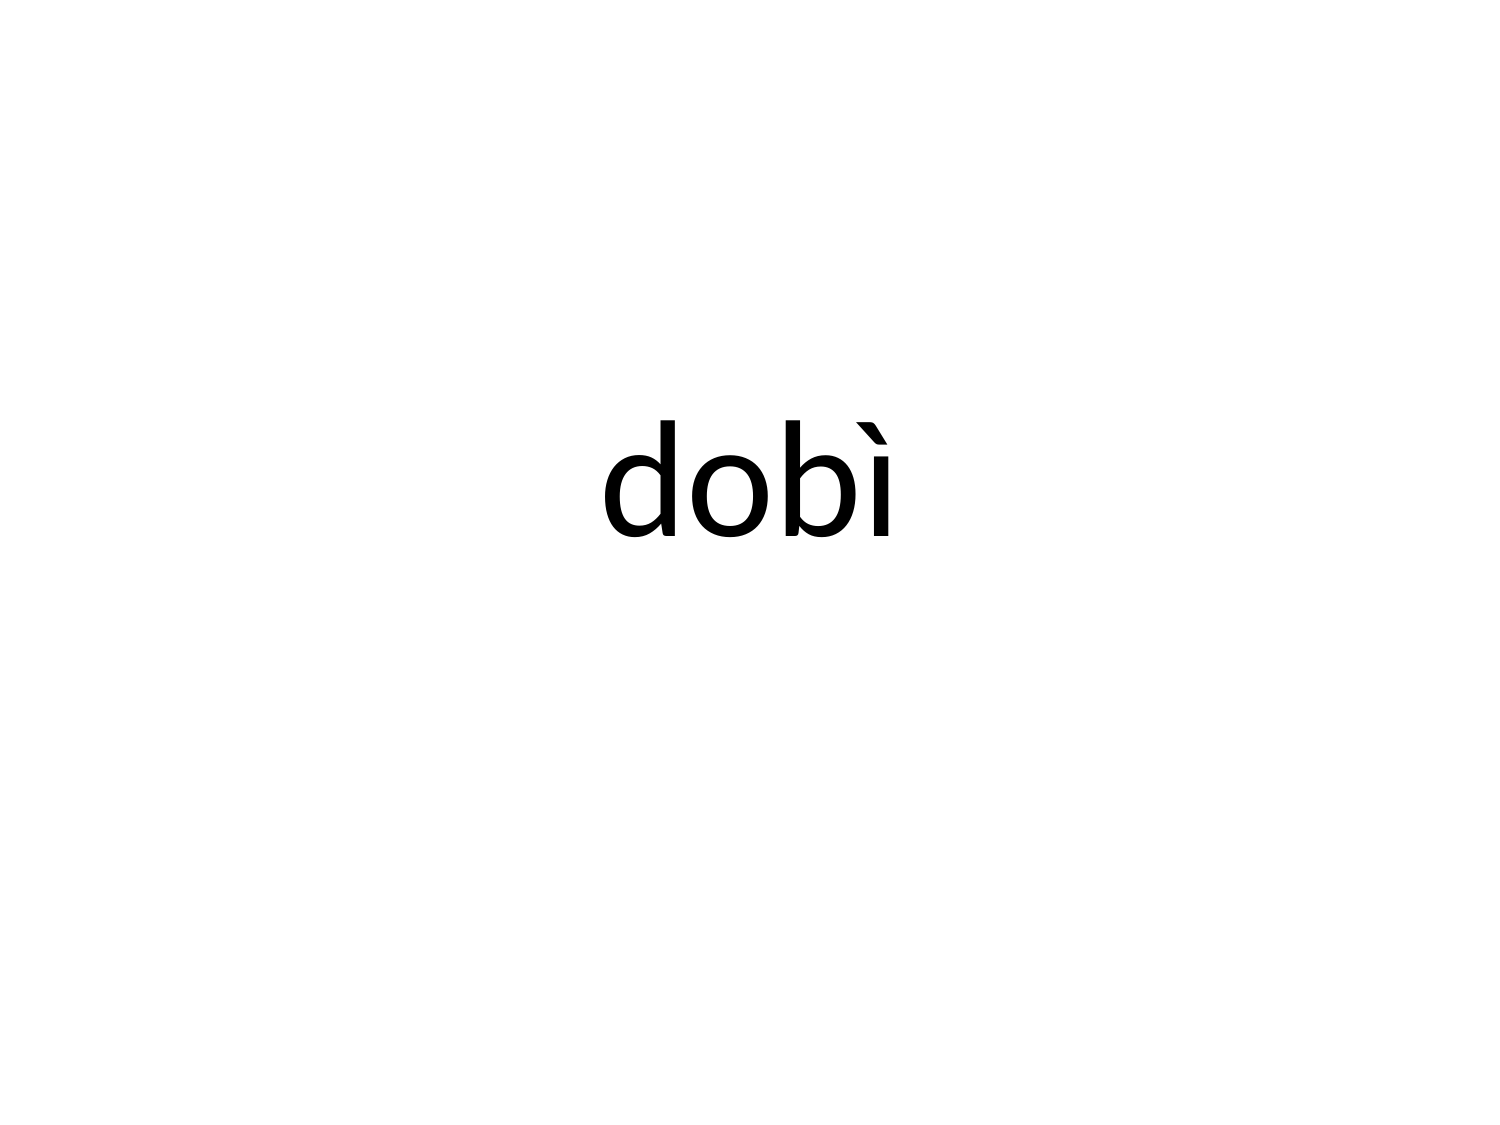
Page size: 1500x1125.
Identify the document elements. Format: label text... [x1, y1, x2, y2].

title dobì [112, 349, 1388, 591]
